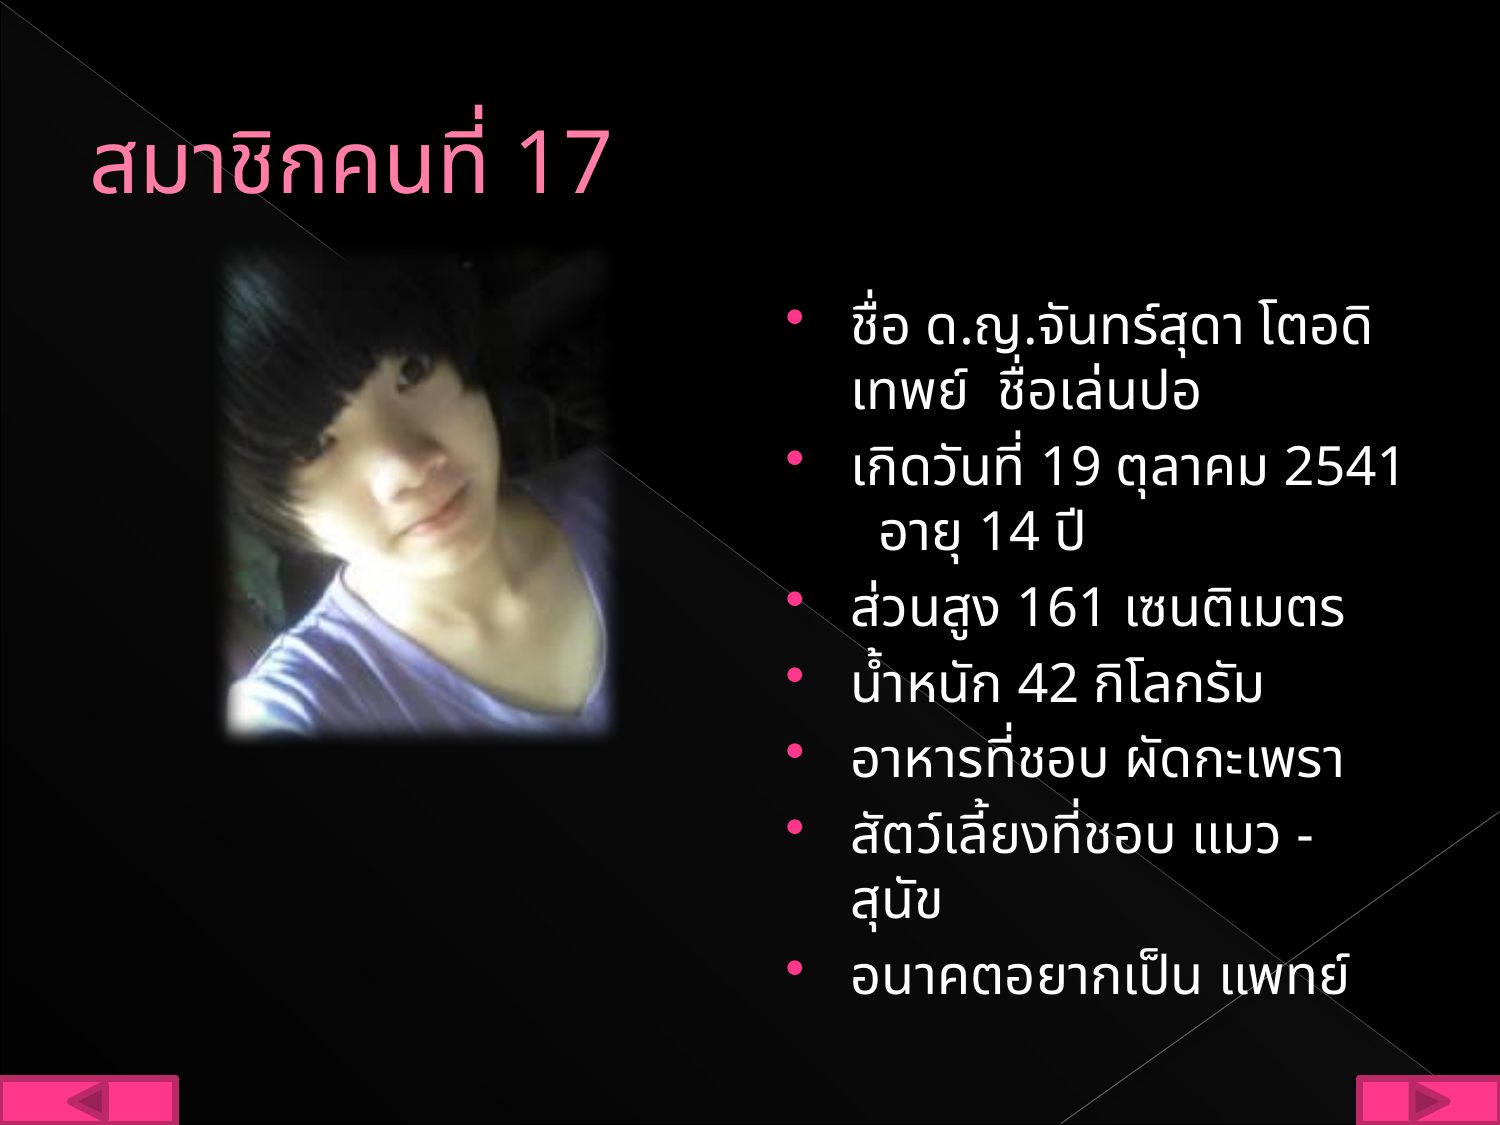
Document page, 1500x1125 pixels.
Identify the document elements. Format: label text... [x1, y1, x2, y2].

title สมาชิกคนที่ 17 [75, 43, 1425, 274]
text_box [1356, 1075, 1500, 1125]
list ชื่อ ด.ญ.จันทร์สุดา โตอดิเทพย์ ชื่อเล่นปอ เกิดวันที่ 19 ตุลาคม 2541 อายุ 14 ปี ส่วนสูง 161 เซนติเมตร น้ำหนัก 42 กิโลกรัม อาหารที่ชอบ ผัดกะเพรา สัตว์เลี้ยงที่ชอบ แมว - สุนัข อนาคตอยากเป็น แพทย์ [762, 282, 1425, 1025]
text_box [0, 1075, 179, 1125]
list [210, 234, 624, 751]
